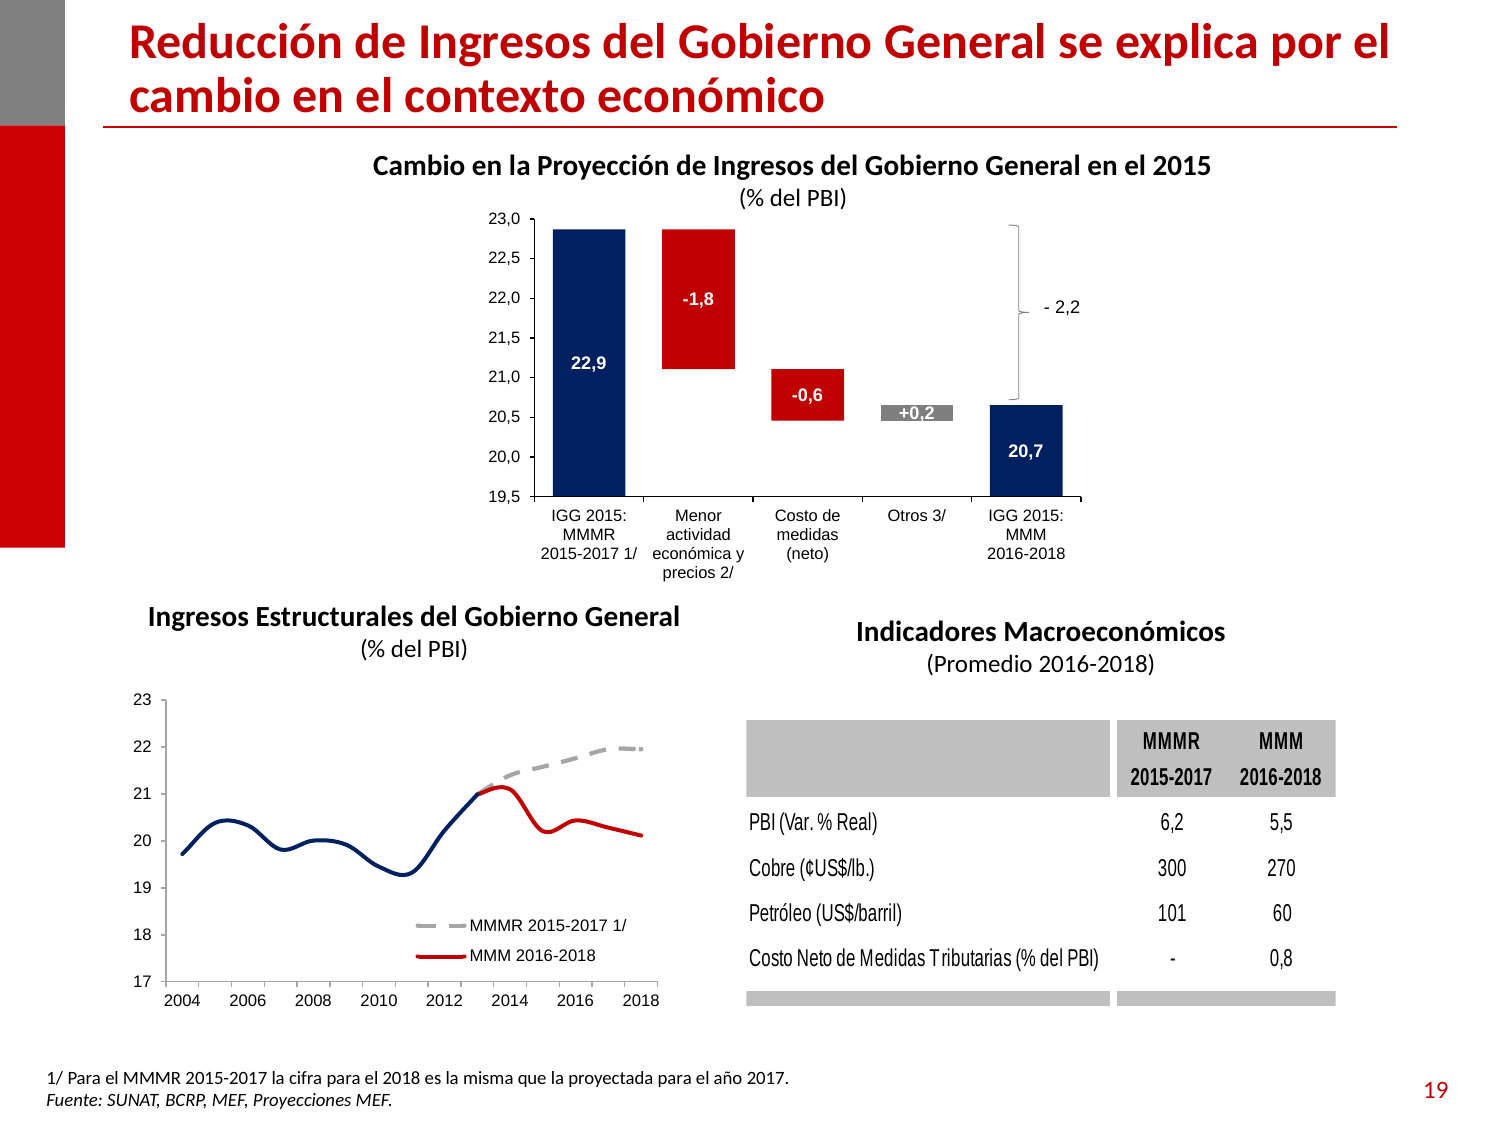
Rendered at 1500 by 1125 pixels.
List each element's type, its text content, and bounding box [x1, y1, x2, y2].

picture [476, 198, 1112, 594]
text_box 1/ Para el MMMR 2015-2017 la cifra para el 2018 es la misma que la proyectada para el año 2017. Fuente: SUNAT, BCRP, MEF, Proyecciones MEF. [31, 1057, 805, 1118]
title Reducción de Ingresos del Gobierno General se explica por el cambio en el contexto económico [114, 13, 1408, 126]
text_box Cambio en la Proyección de Ingresos del Gobierno General en el 2015 (% del PBI) [349, 133, 1237, 219]
text_box Indicadores Macroeconómicos (Promedio 2016-2018) [720, 604, 1362, 685]
picture [744, 718, 1338, 1008]
text_box Ingresos Estructurales del Gobierno General (% del PBI) [93, 590, 736, 670]
picture [120, 679, 679, 1023]
